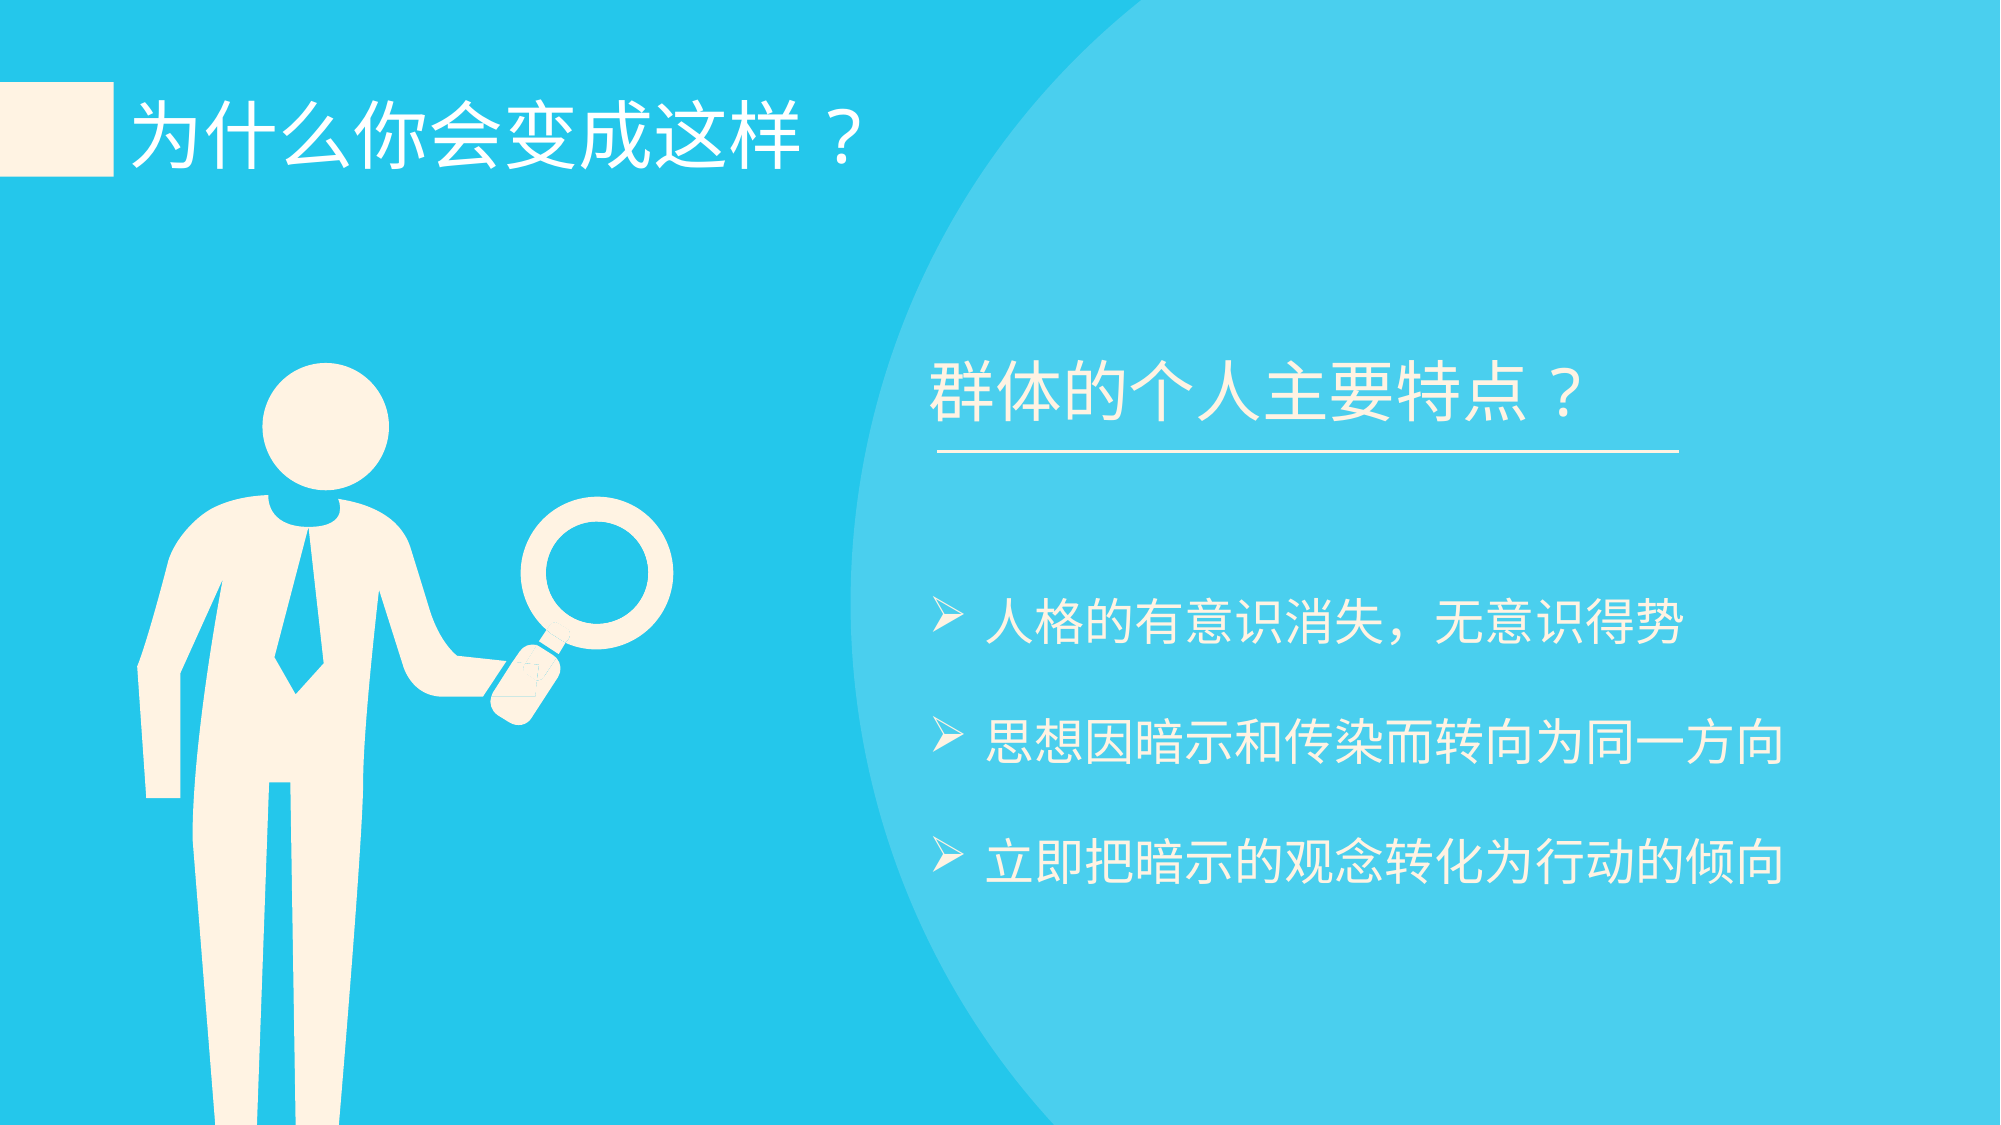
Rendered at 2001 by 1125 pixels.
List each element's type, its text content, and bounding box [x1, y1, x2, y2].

text_box 群体的个人主要特点? 人格的有意识消失，无意识得势 思想因暗示和传染而转向为同一方向 立即把暗示的观念转化为行动的倾向 [913, 302, 1805, 898]
text_box 为什么你会变成这样? [113, 81, 824, 187]
text_box [0, 81, 113, 178]
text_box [137, 362, 684, 1125]
text_box [849, 0, 2000, 1125]
